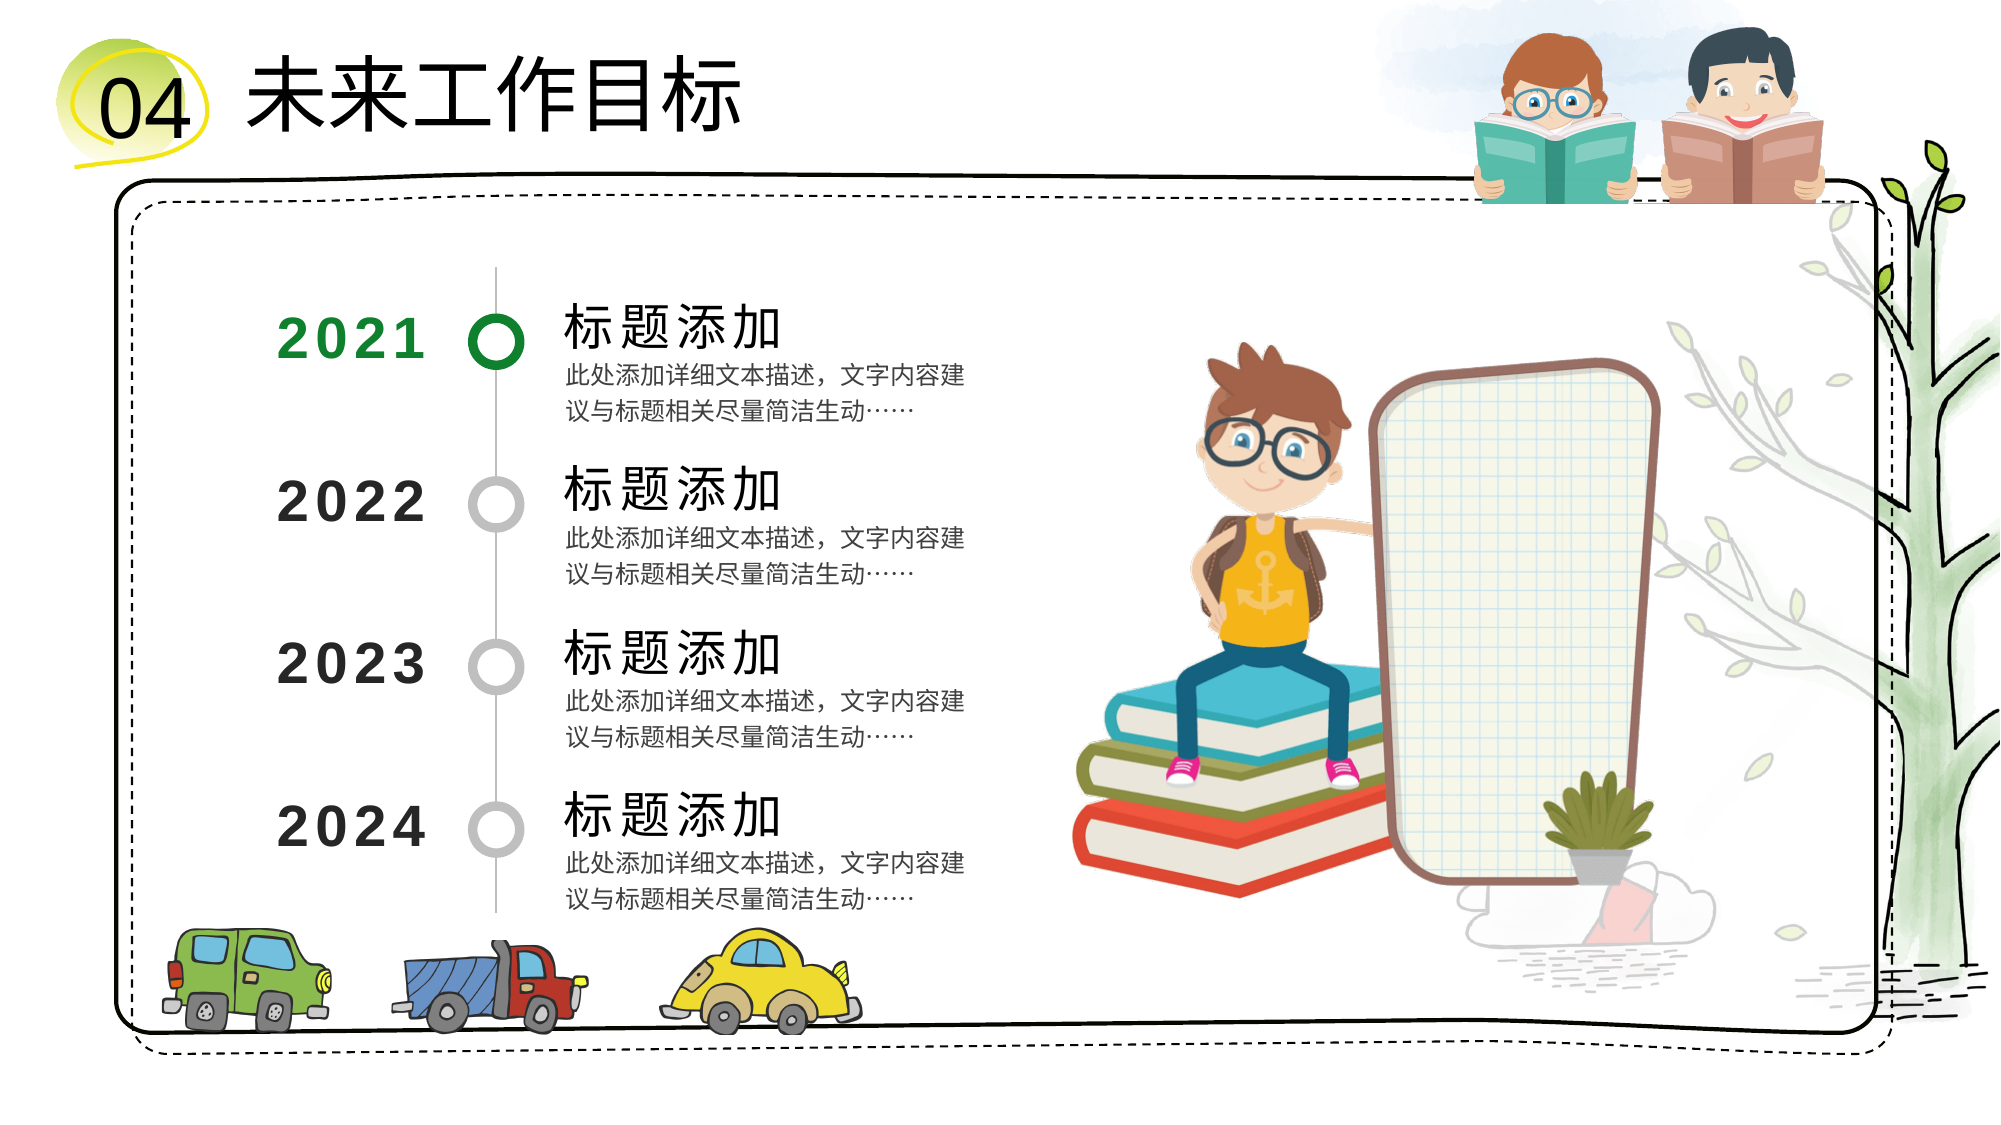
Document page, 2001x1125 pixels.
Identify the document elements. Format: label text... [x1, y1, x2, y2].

text_box 2024 [229, 780, 441, 866]
text_box 2022 [229, 455, 441, 541]
picture [161, 928, 346, 1040]
picture [1072, 341, 1661, 901]
text_box [471, 805, 496, 855]
text_box 2023 [229, 618, 441, 703]
picture [1367, 0, 2000, 1125]
picture [659, 923, 869, 1035]
text_box [497, 642, 521, 692]
text_box [497, 805, 521, 855]
text_box [471, 479, 496, 529]
text_box 2021 [229, 292, 441, 378]
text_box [544, 287, 996, 435]
text_box 04 [82, 47, 207, 163]
text_box 未来工作目标 [229, 34, 812, 150]
text_box [471, 317, 496, 367]
text_box [471, 642, 496, 692]
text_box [544, 613, 996, 761]
text_box [497, 479, 521, 529]
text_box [544, 775, 996, 923]
text_box [497, 317, 521, 367]
picture [384, 940, 591, 1053]
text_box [544, 450, 996, 597]
